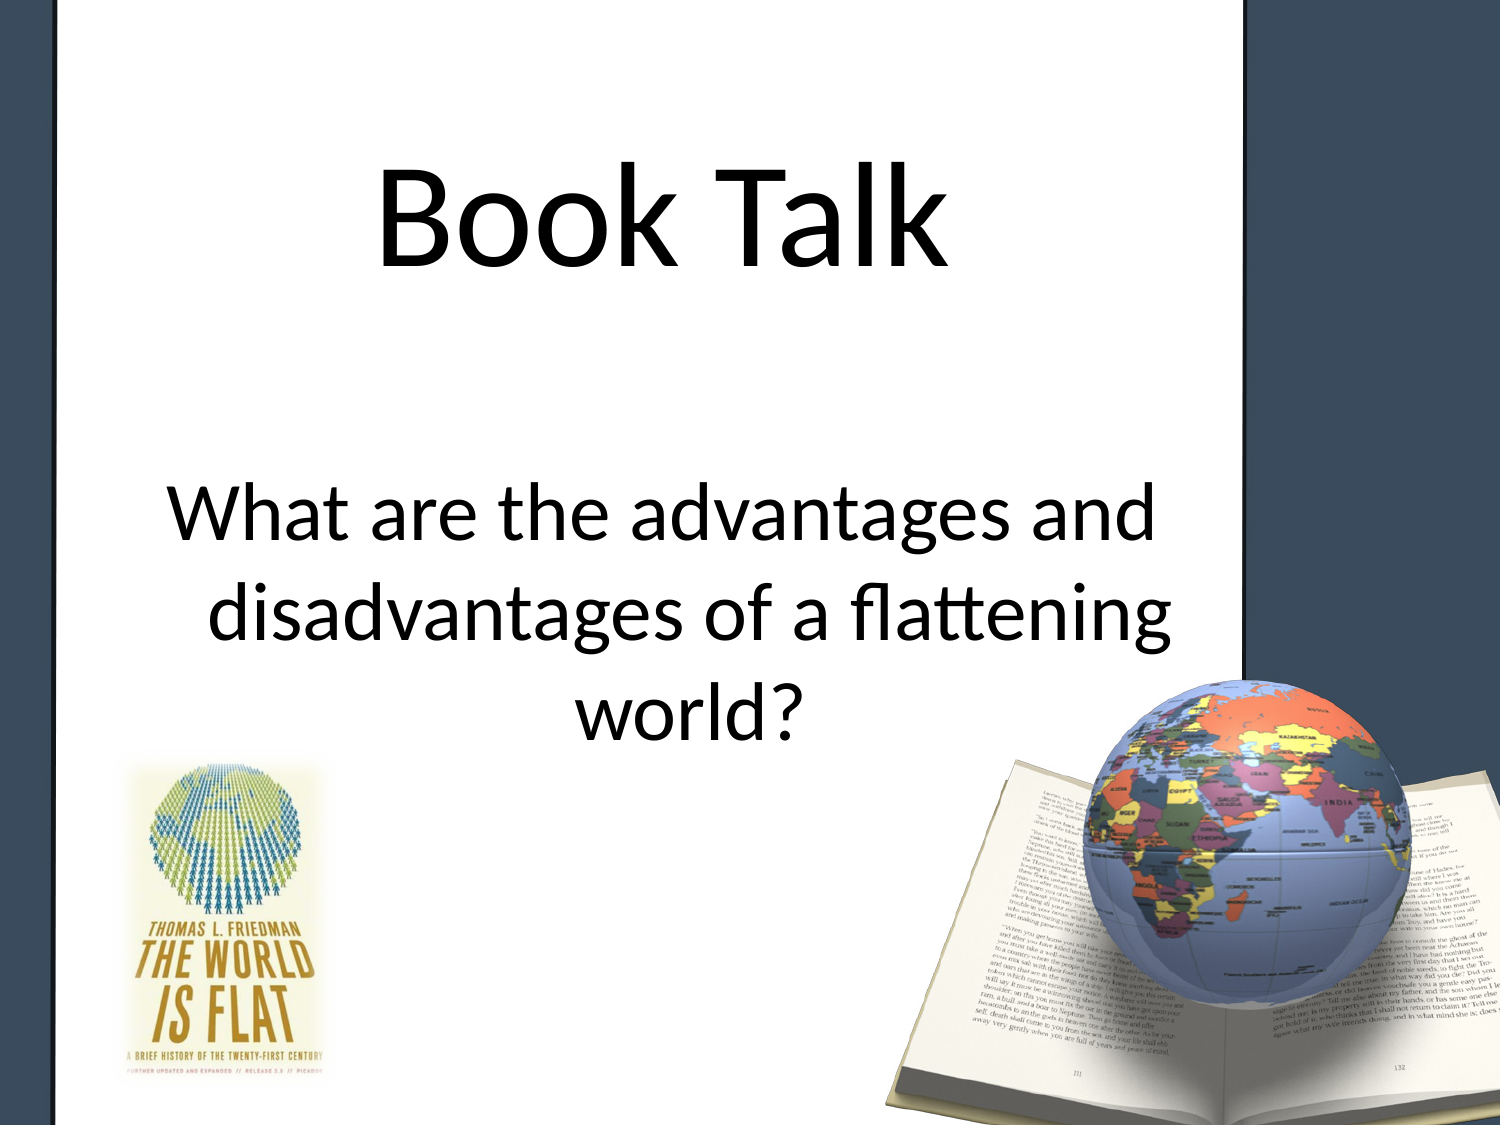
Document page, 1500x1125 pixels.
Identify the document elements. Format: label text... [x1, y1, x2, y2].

title Book Talk [124, 137, 1201, 276]
picture [0, 0, 1500, 1125]
list What are the advantages and disadvantages of a flattening world? [124, 449, 1201, 1001]
